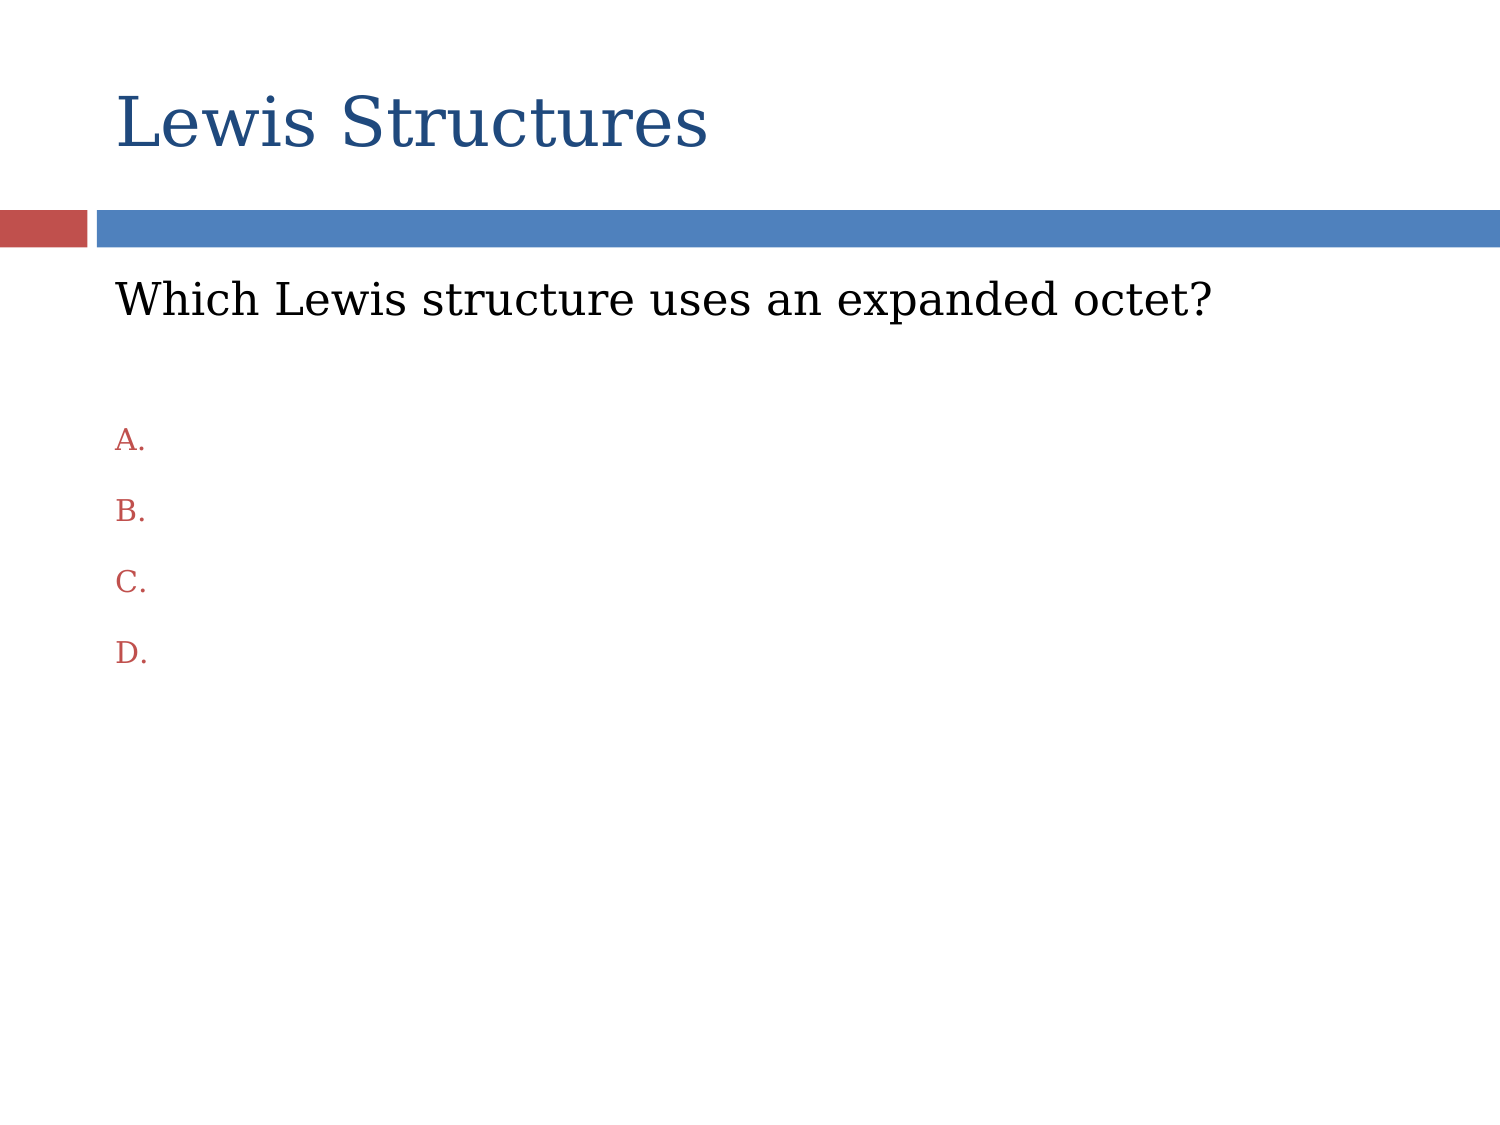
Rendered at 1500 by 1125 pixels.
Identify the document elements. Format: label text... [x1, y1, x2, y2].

title Lewis Structures [100, 37, 1438, 200]
